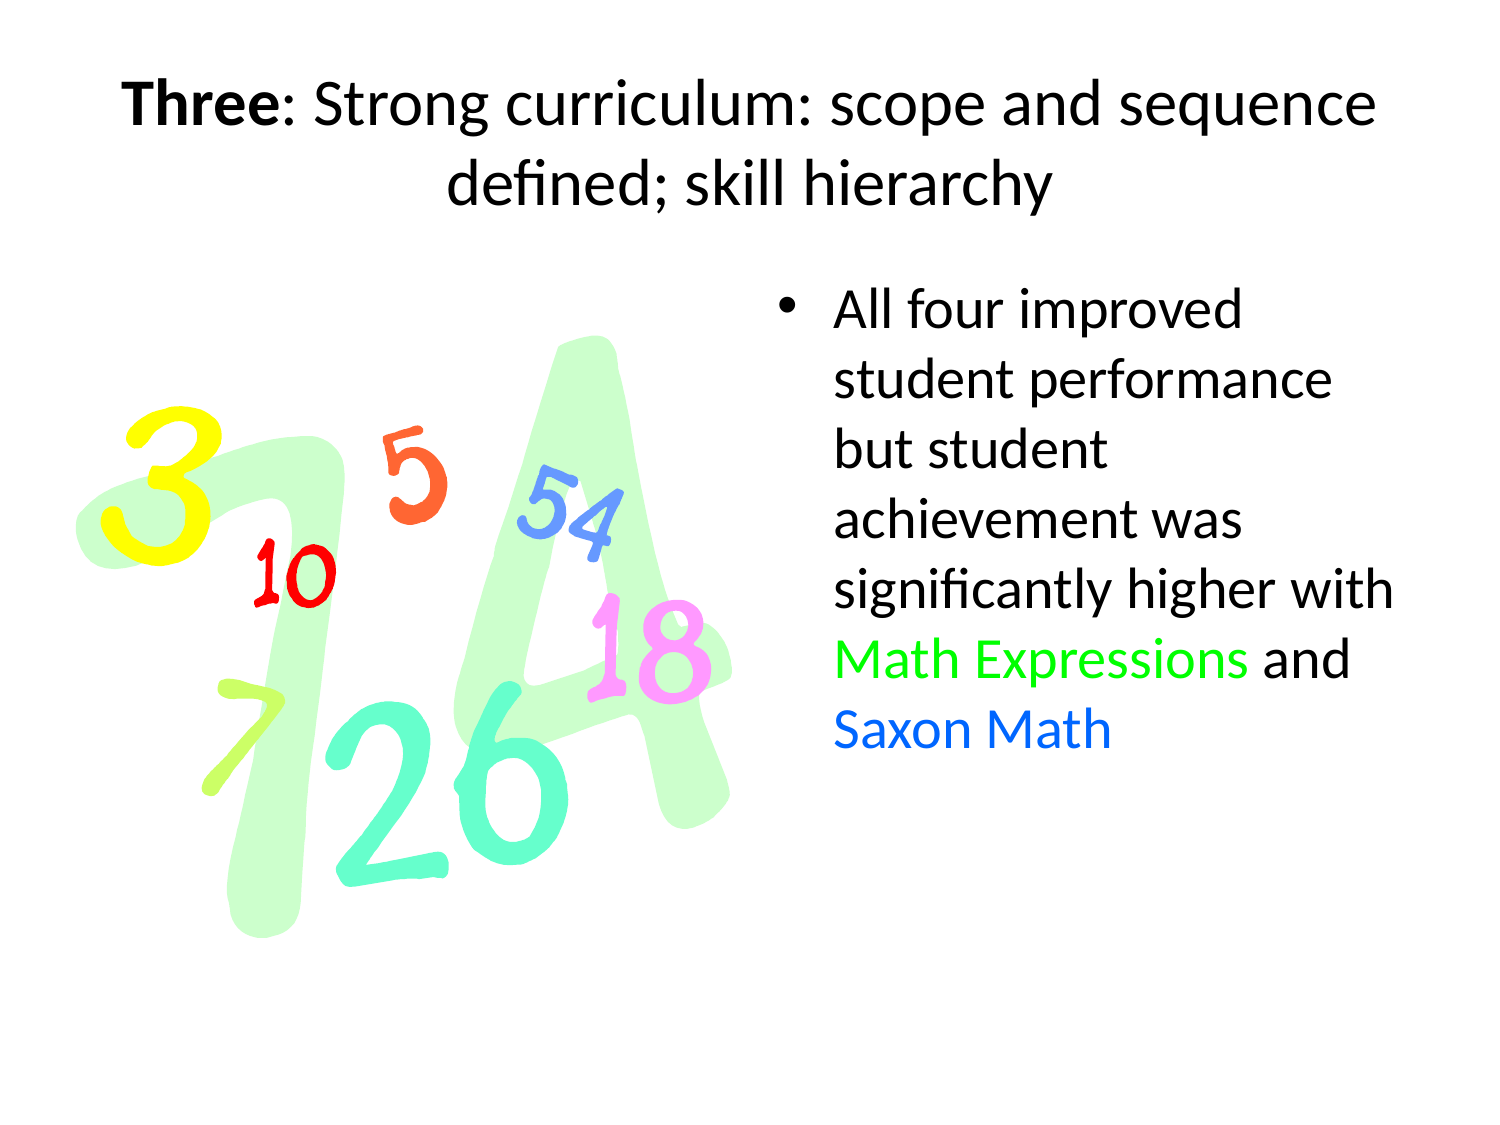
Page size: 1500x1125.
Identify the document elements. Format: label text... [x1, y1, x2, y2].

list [74, 329, 738, 938]
title Three: Strong curriculum: scope and sequence defined; skill hierarchy [75, 45, 1425, 233]
list All four improved student performance but student achievement was significantly higher with Math Expressions and Saxon Math [762, 262, 1425, 1005]
